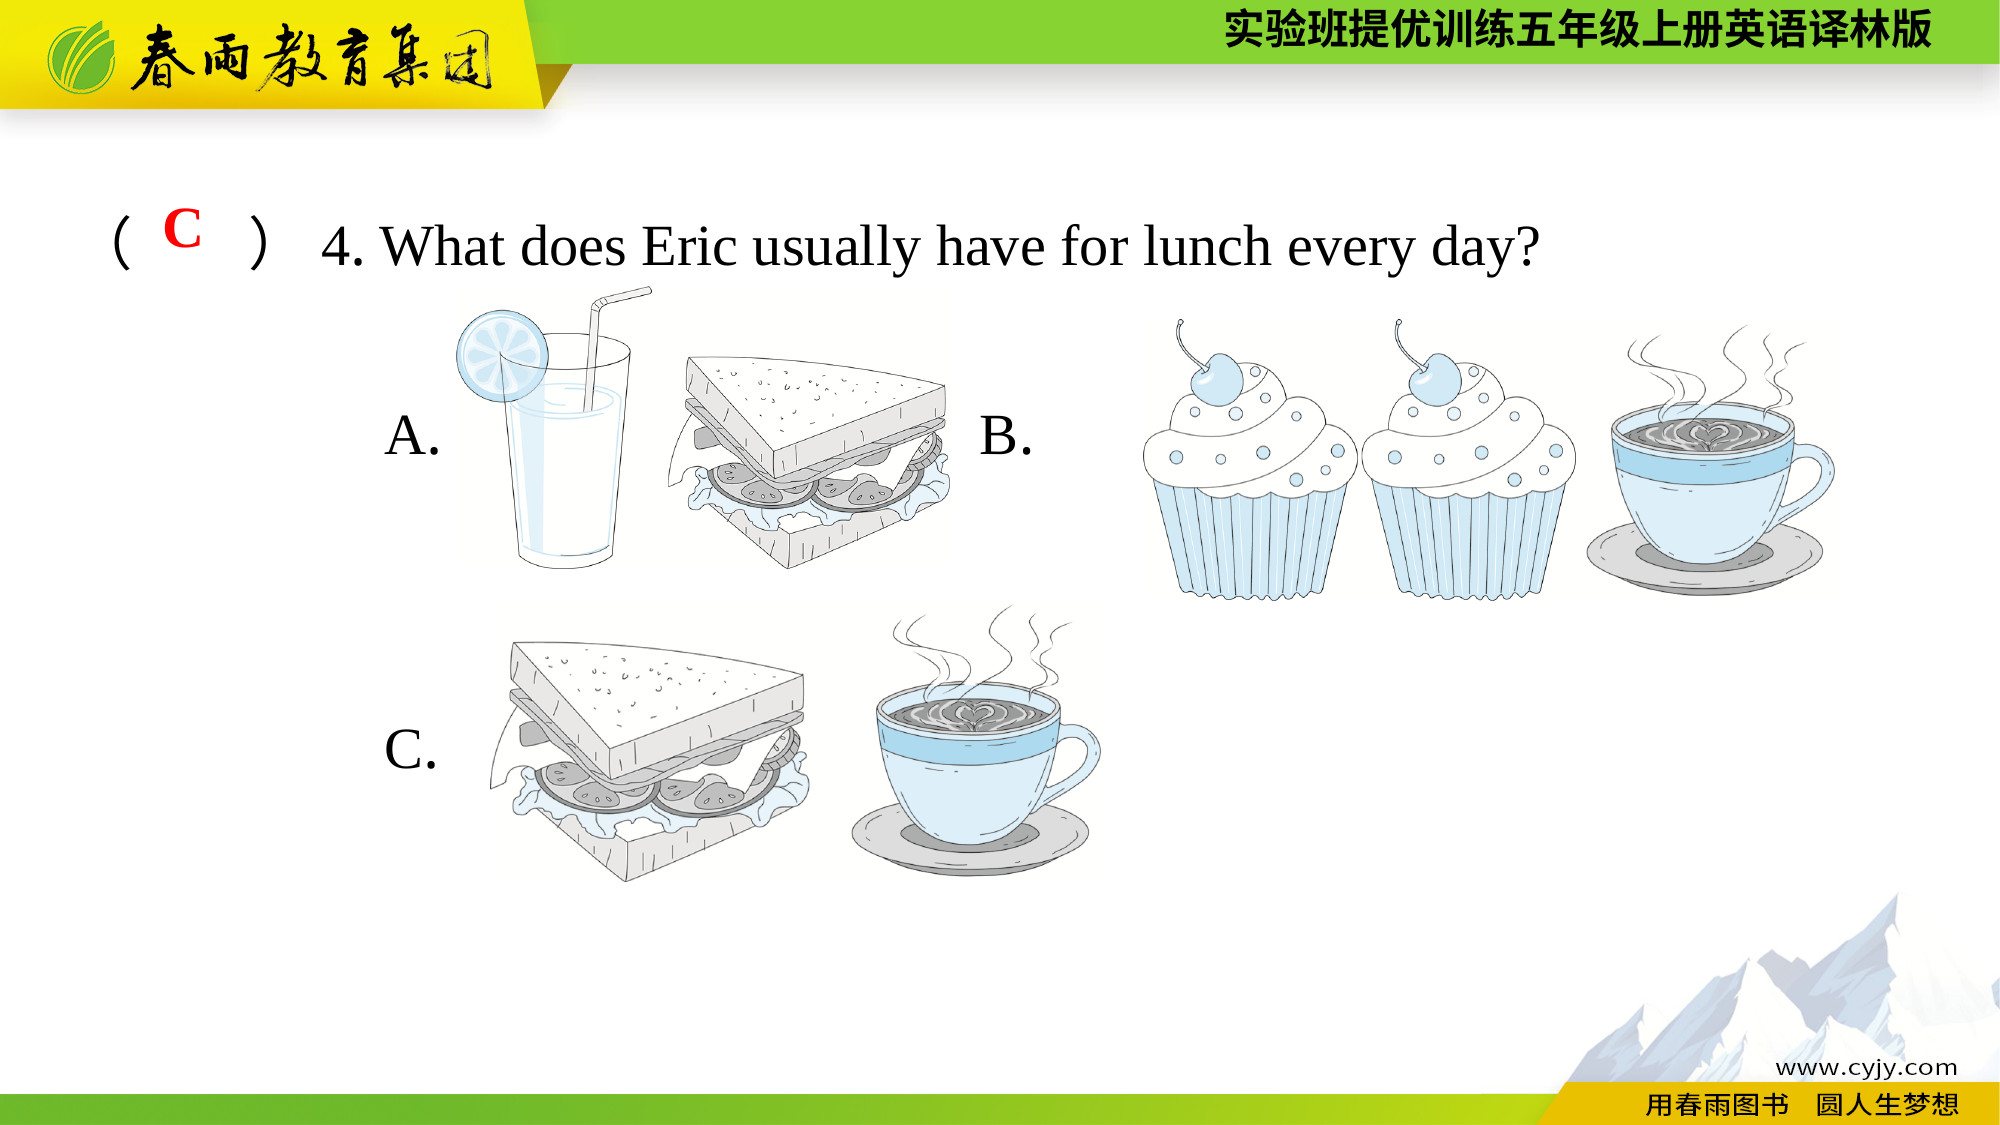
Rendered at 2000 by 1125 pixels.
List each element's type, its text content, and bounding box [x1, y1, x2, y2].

text_box A. B. C. [369, 353, 1839, 789]
text_box C [147, 181, 220, 267]
picture [0, 0, 2000, 1125]
list （ ）4. What does Eric usually have for lunch every day? [59, 165, 1944, 273]
